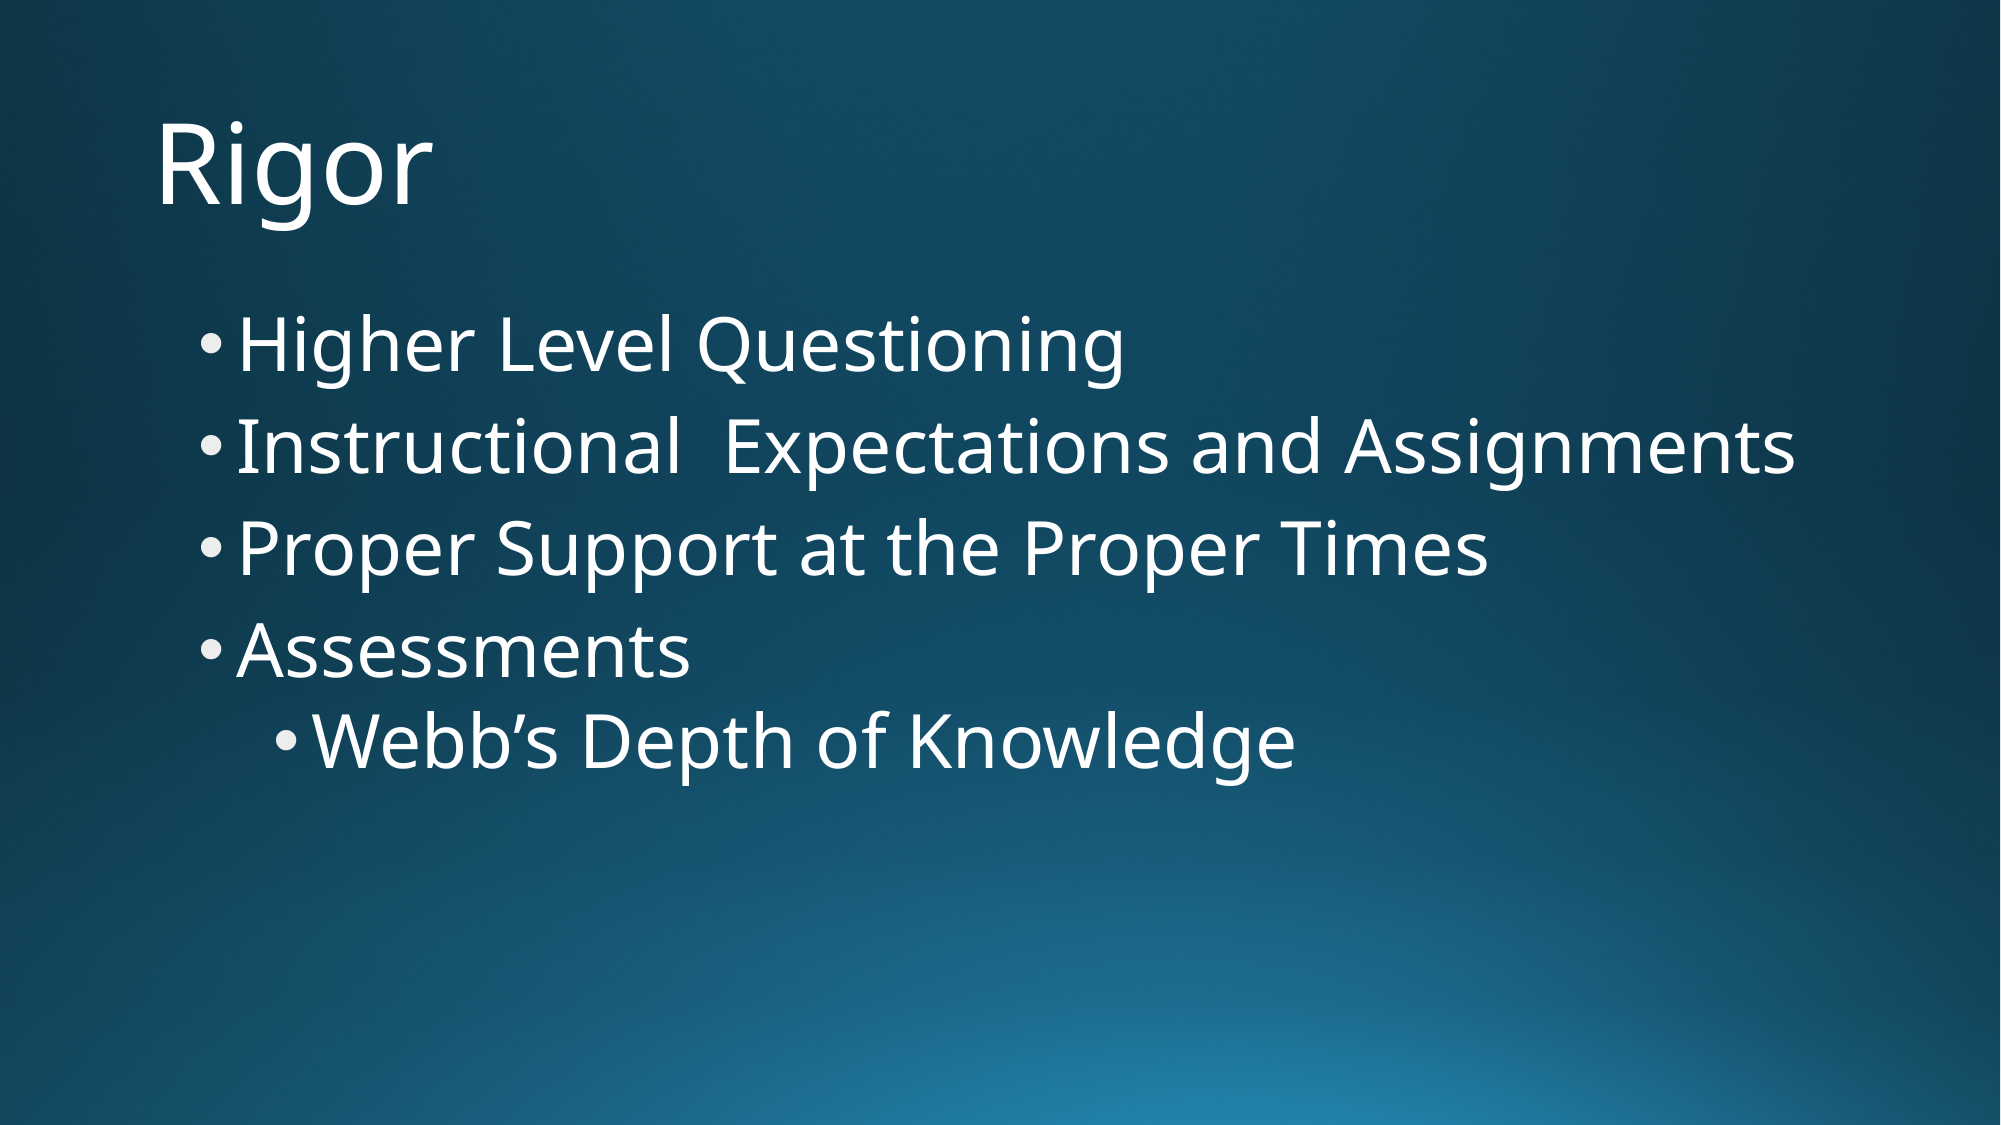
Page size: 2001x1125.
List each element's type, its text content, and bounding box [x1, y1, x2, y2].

picture [0, 0, 2001, 1125]
list Higher Level Questioning Instructional Expectations and Assignments Proper Support at the Proper Times Assessments Webb’s Depth of Knowledge [183, 299, 1863, 1014]
title Rigor [137, 59, 1863, 278]
